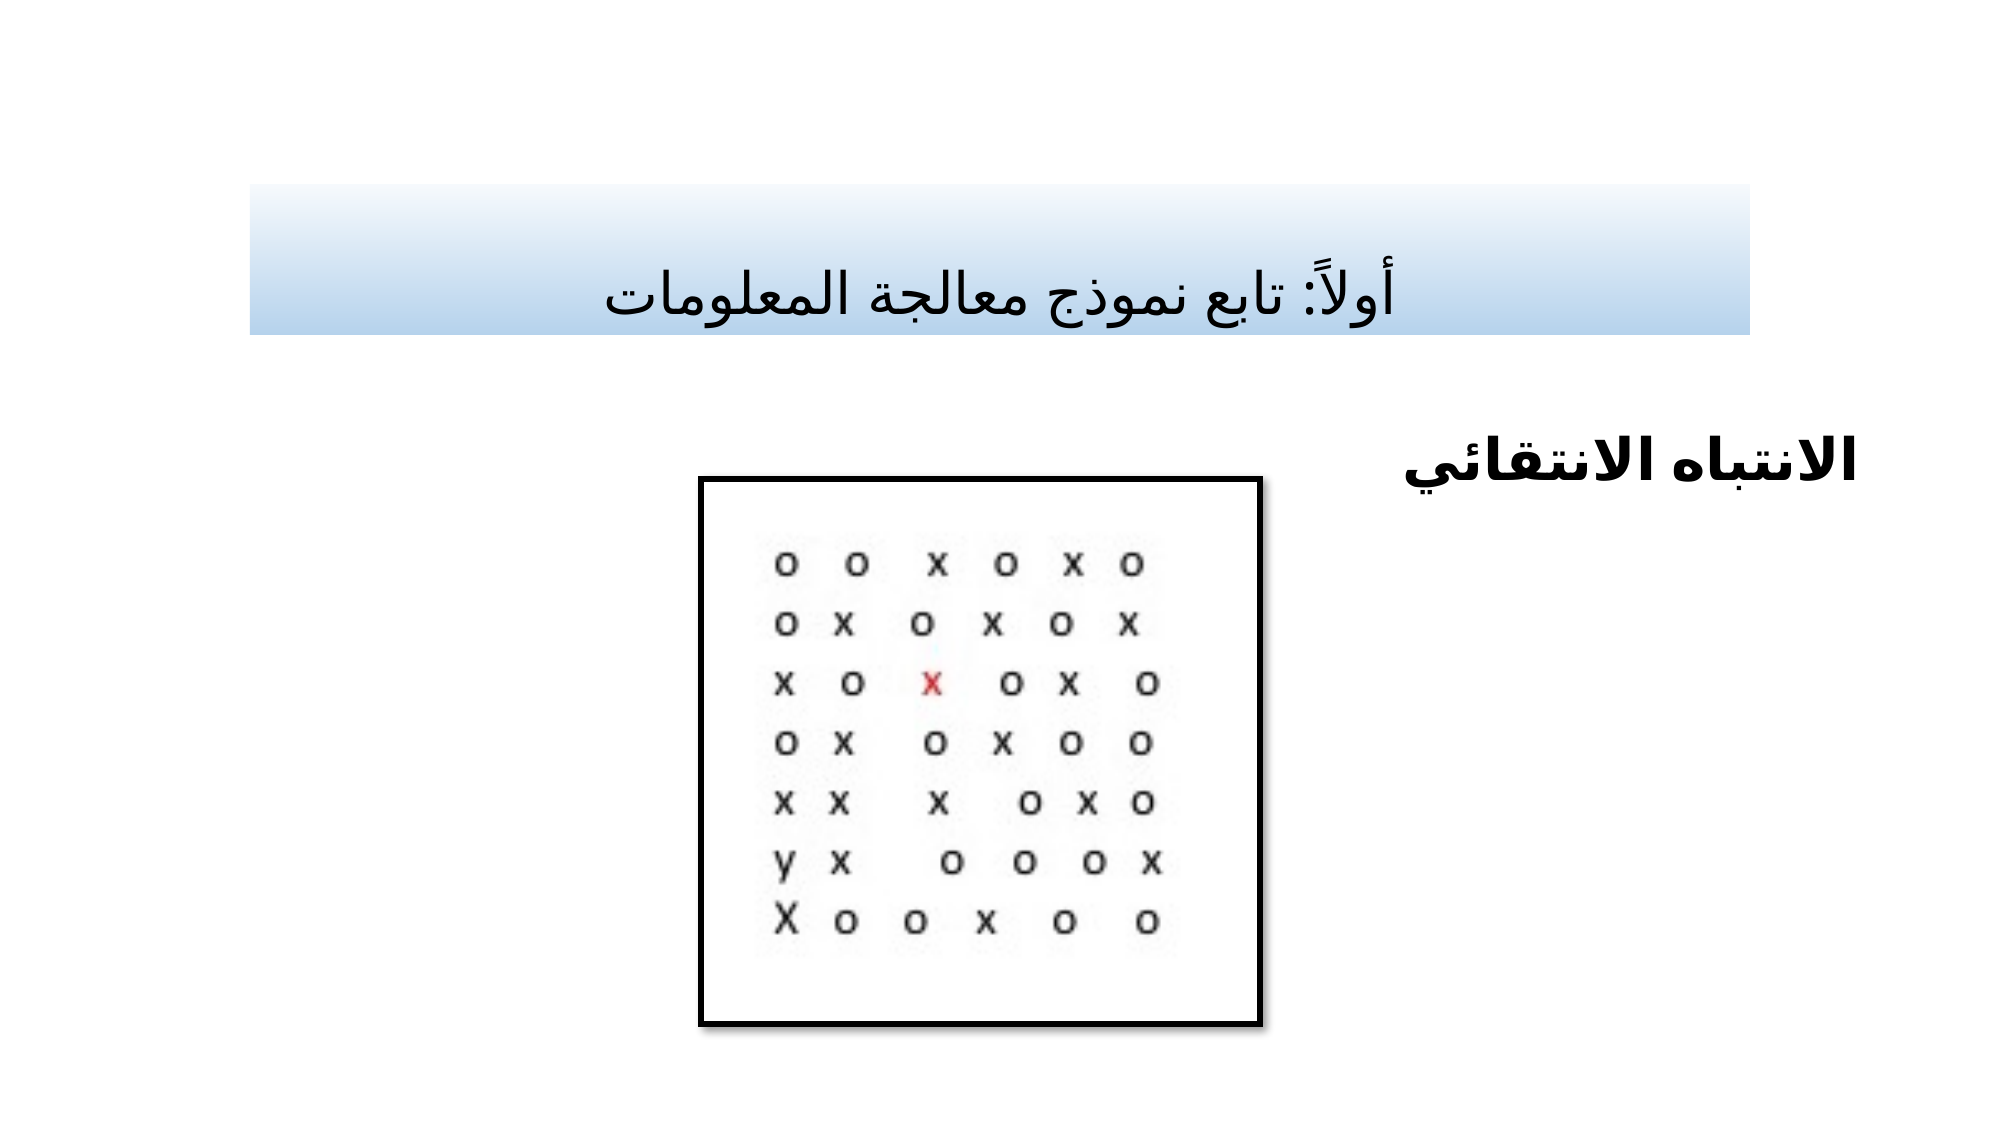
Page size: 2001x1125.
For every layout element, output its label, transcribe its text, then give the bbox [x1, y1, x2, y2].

title أولاً: تابع نموذج معالجة المعلومات [249, 184, 1750, 335]
subtitle الانتباه الانتقائي [117, 422, 1875, 1076]
picture [704, 481, 1257, 1021]
